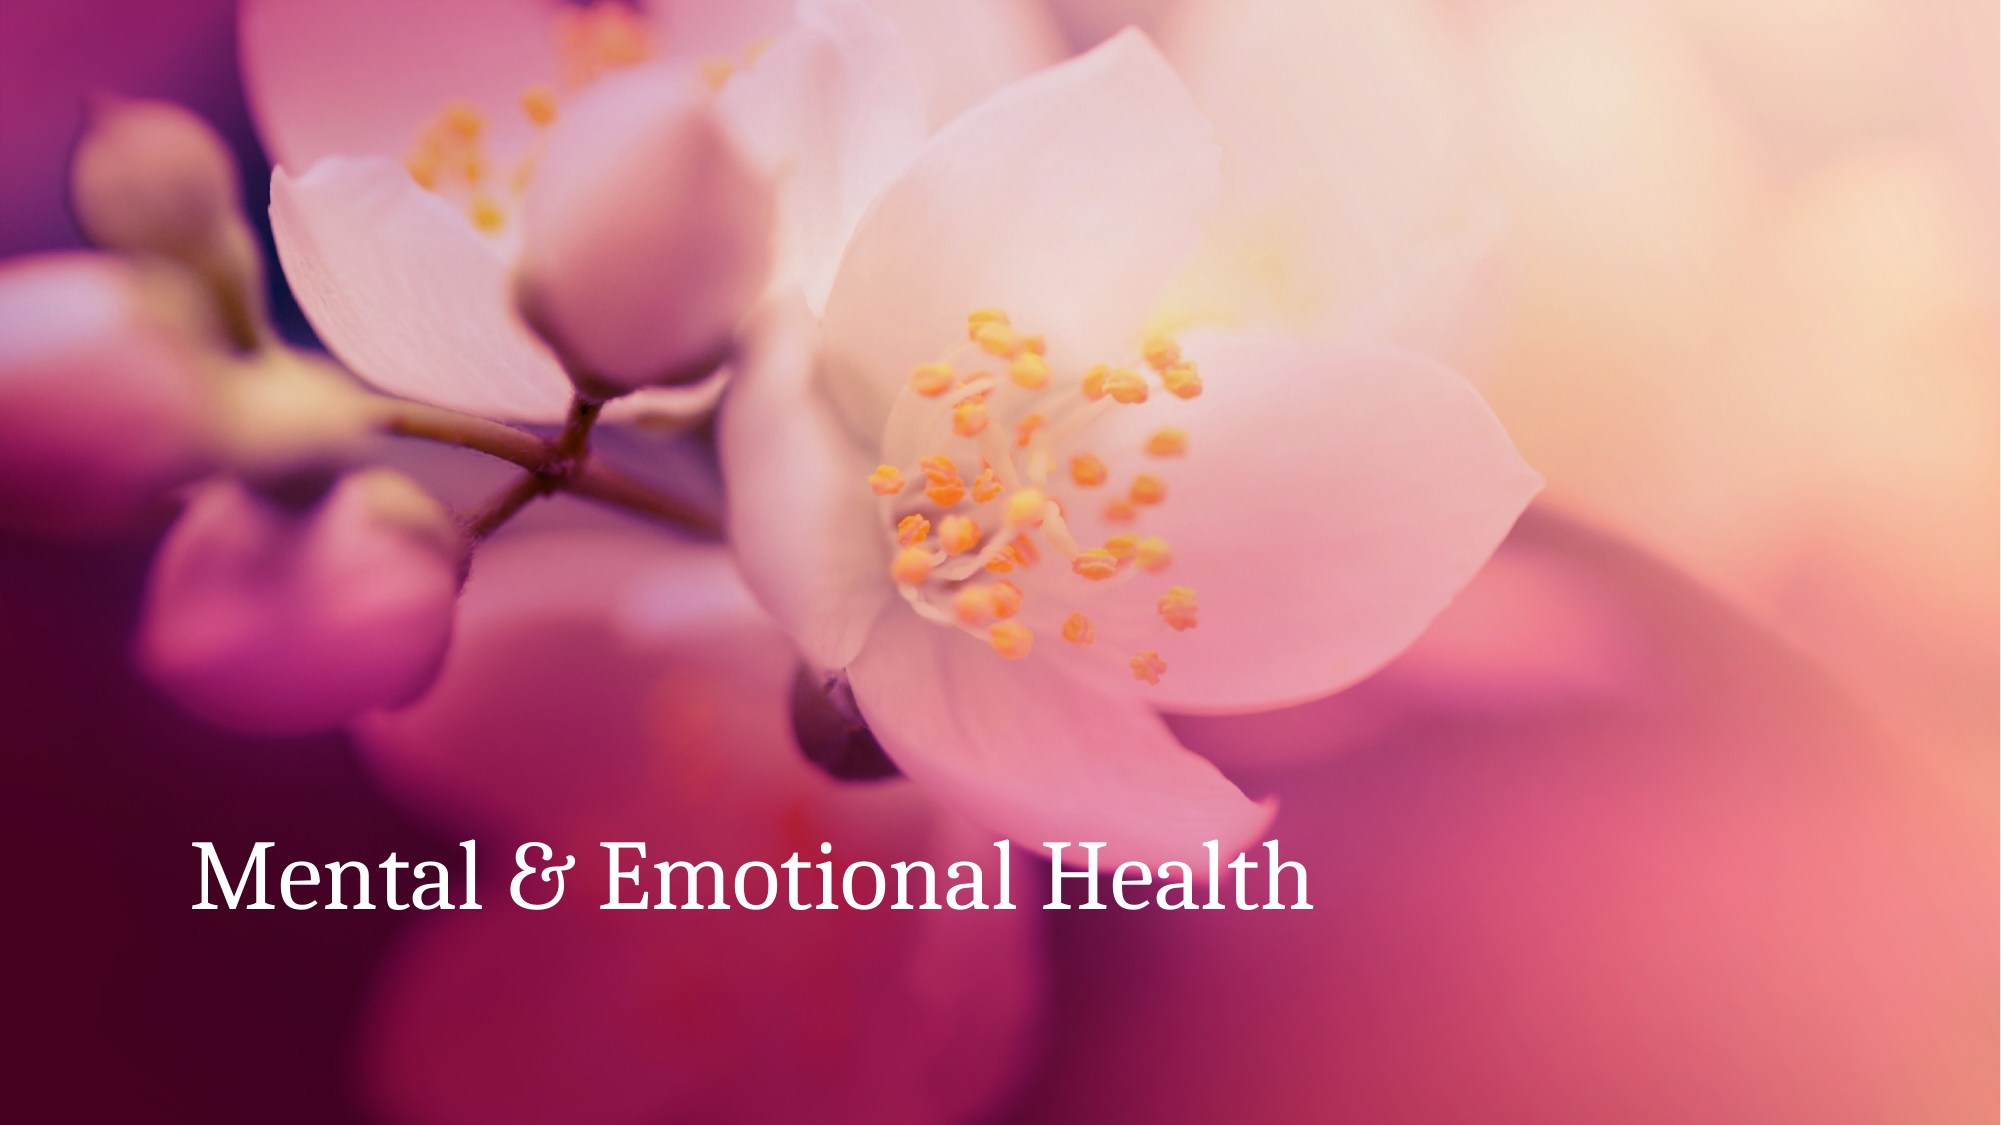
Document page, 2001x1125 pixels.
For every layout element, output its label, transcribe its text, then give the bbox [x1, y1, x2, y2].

picture [0, 0, 2001, 1125]
title Mental & Emotional Health [174, 696, 1600, 937]
